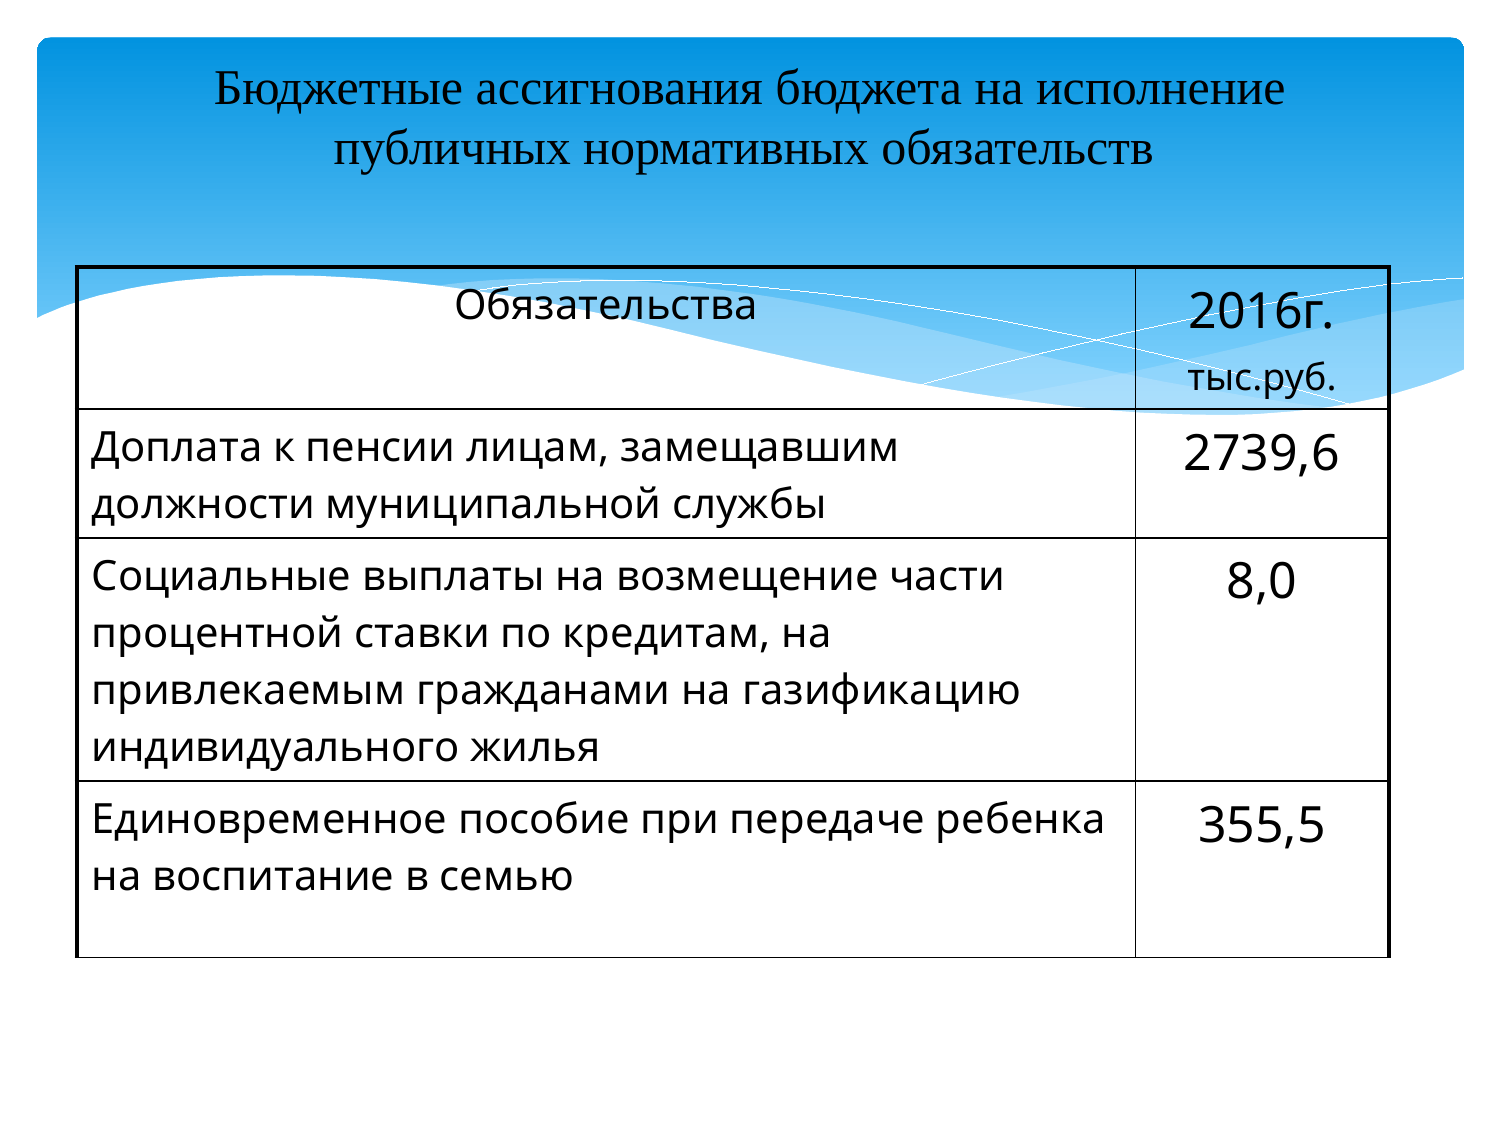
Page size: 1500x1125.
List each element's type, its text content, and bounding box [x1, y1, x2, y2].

table_header 2016г. тыс.руб. [1136, 269, 1387, 408]
table_cell 355,5 [1136, 782, 1387, 957]
table_cell 8,0 [1136, 539, 1387, 780]
table_header Обязательства [79, 269, 1135, 408]
table_cell Единовременное пособие при передаче ребенка на воспитание в семью [79, 782, 1135, 957]
table_cell Доплата к пенсии лицам, замещавшим должности муниципальной службы [79, 410, 1135, 537]
table_cell 2739,6 [1136, 410, 1387, 537]
title Бюджетные ассигнования бюджета на исполнение публичных нормативных обязательств [75, 45, 1425, 185]
table_cell Социальные выплаты на возмещение части процентной ставки по кредитам, на привлекаемым гражданами на газификацию индивидуального жилья [79, 539, 1135, 780]
